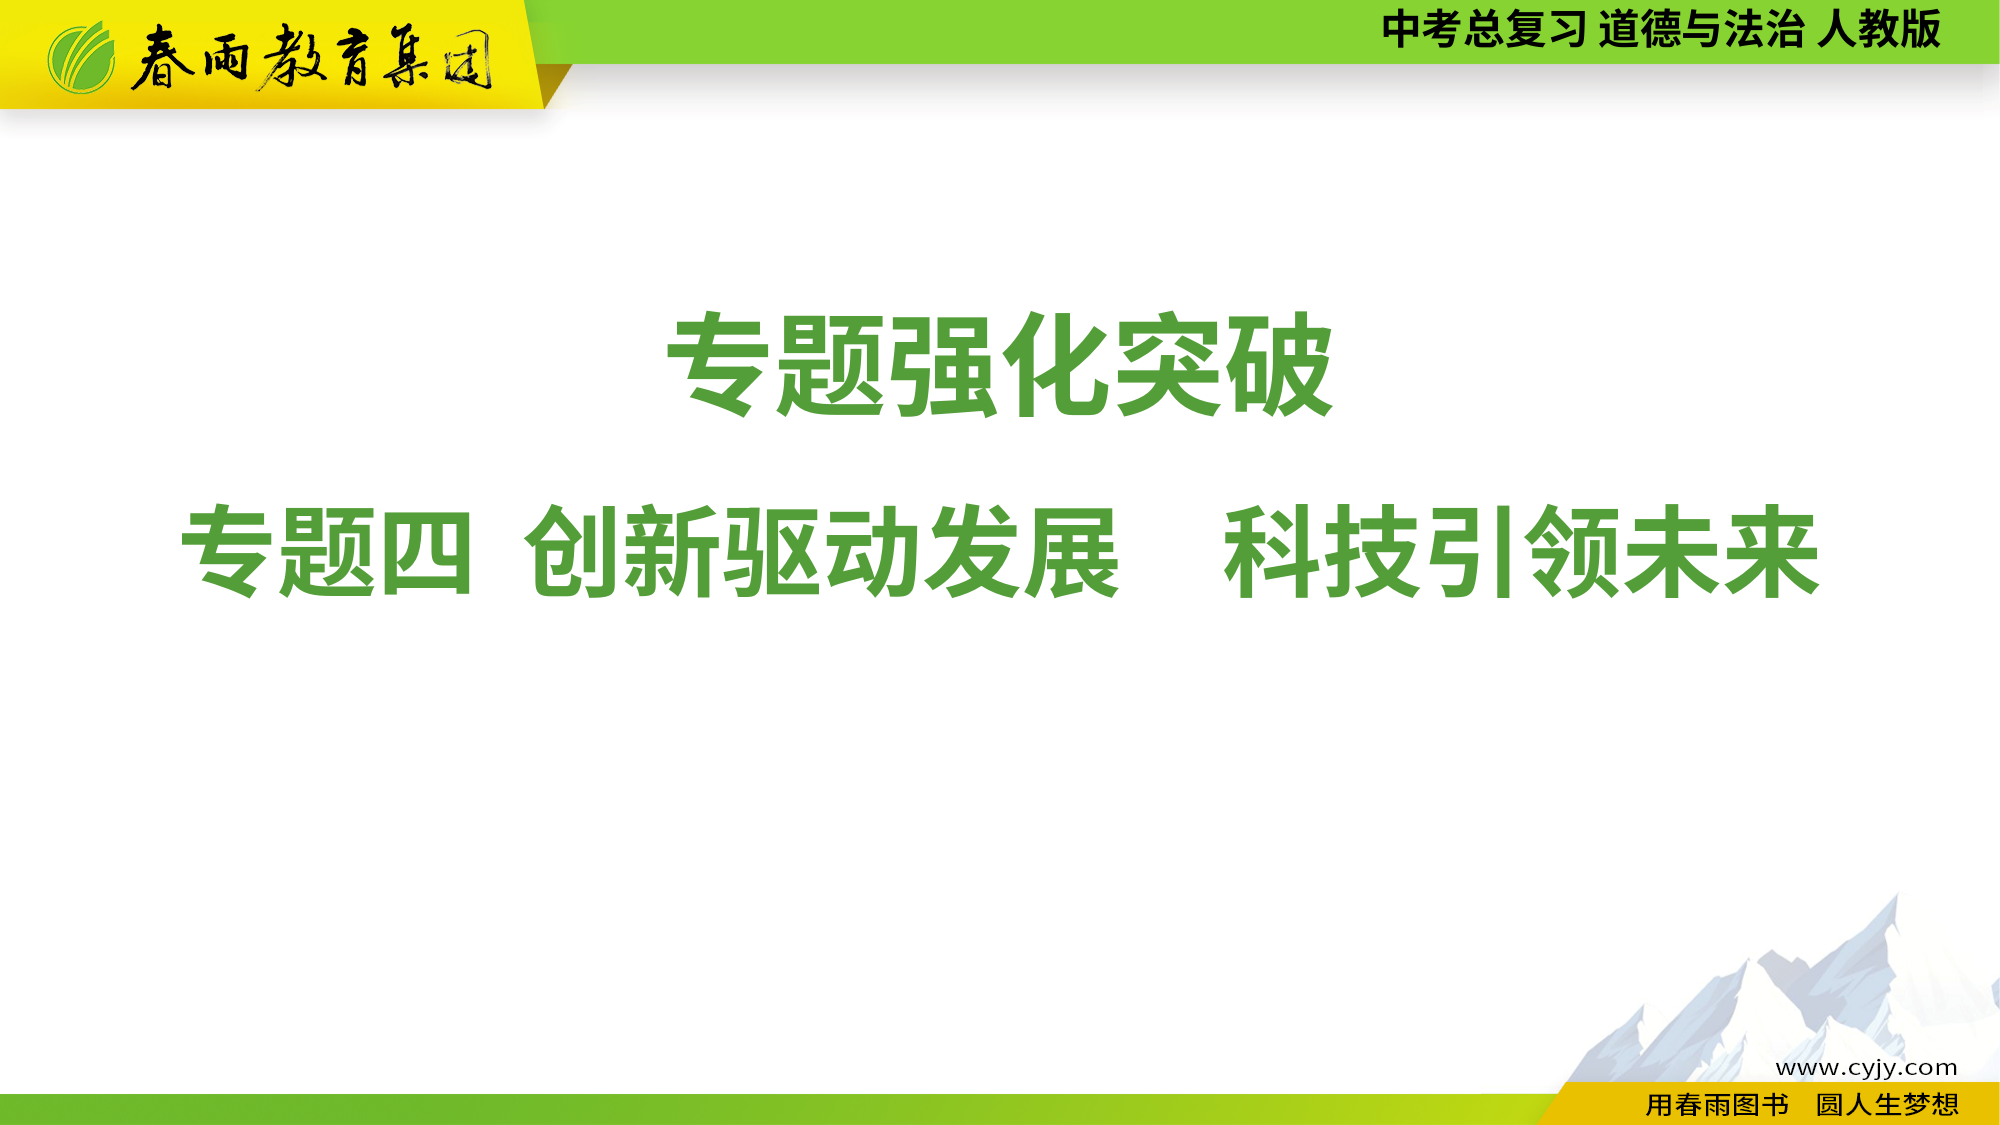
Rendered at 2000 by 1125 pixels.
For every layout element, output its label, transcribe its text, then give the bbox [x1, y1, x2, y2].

text_box 专题强化突破 专题四 创新驱动发展 科技引领未来 [54, 219, 1946, 618]
picture [0, 0, 2000, 1125]
